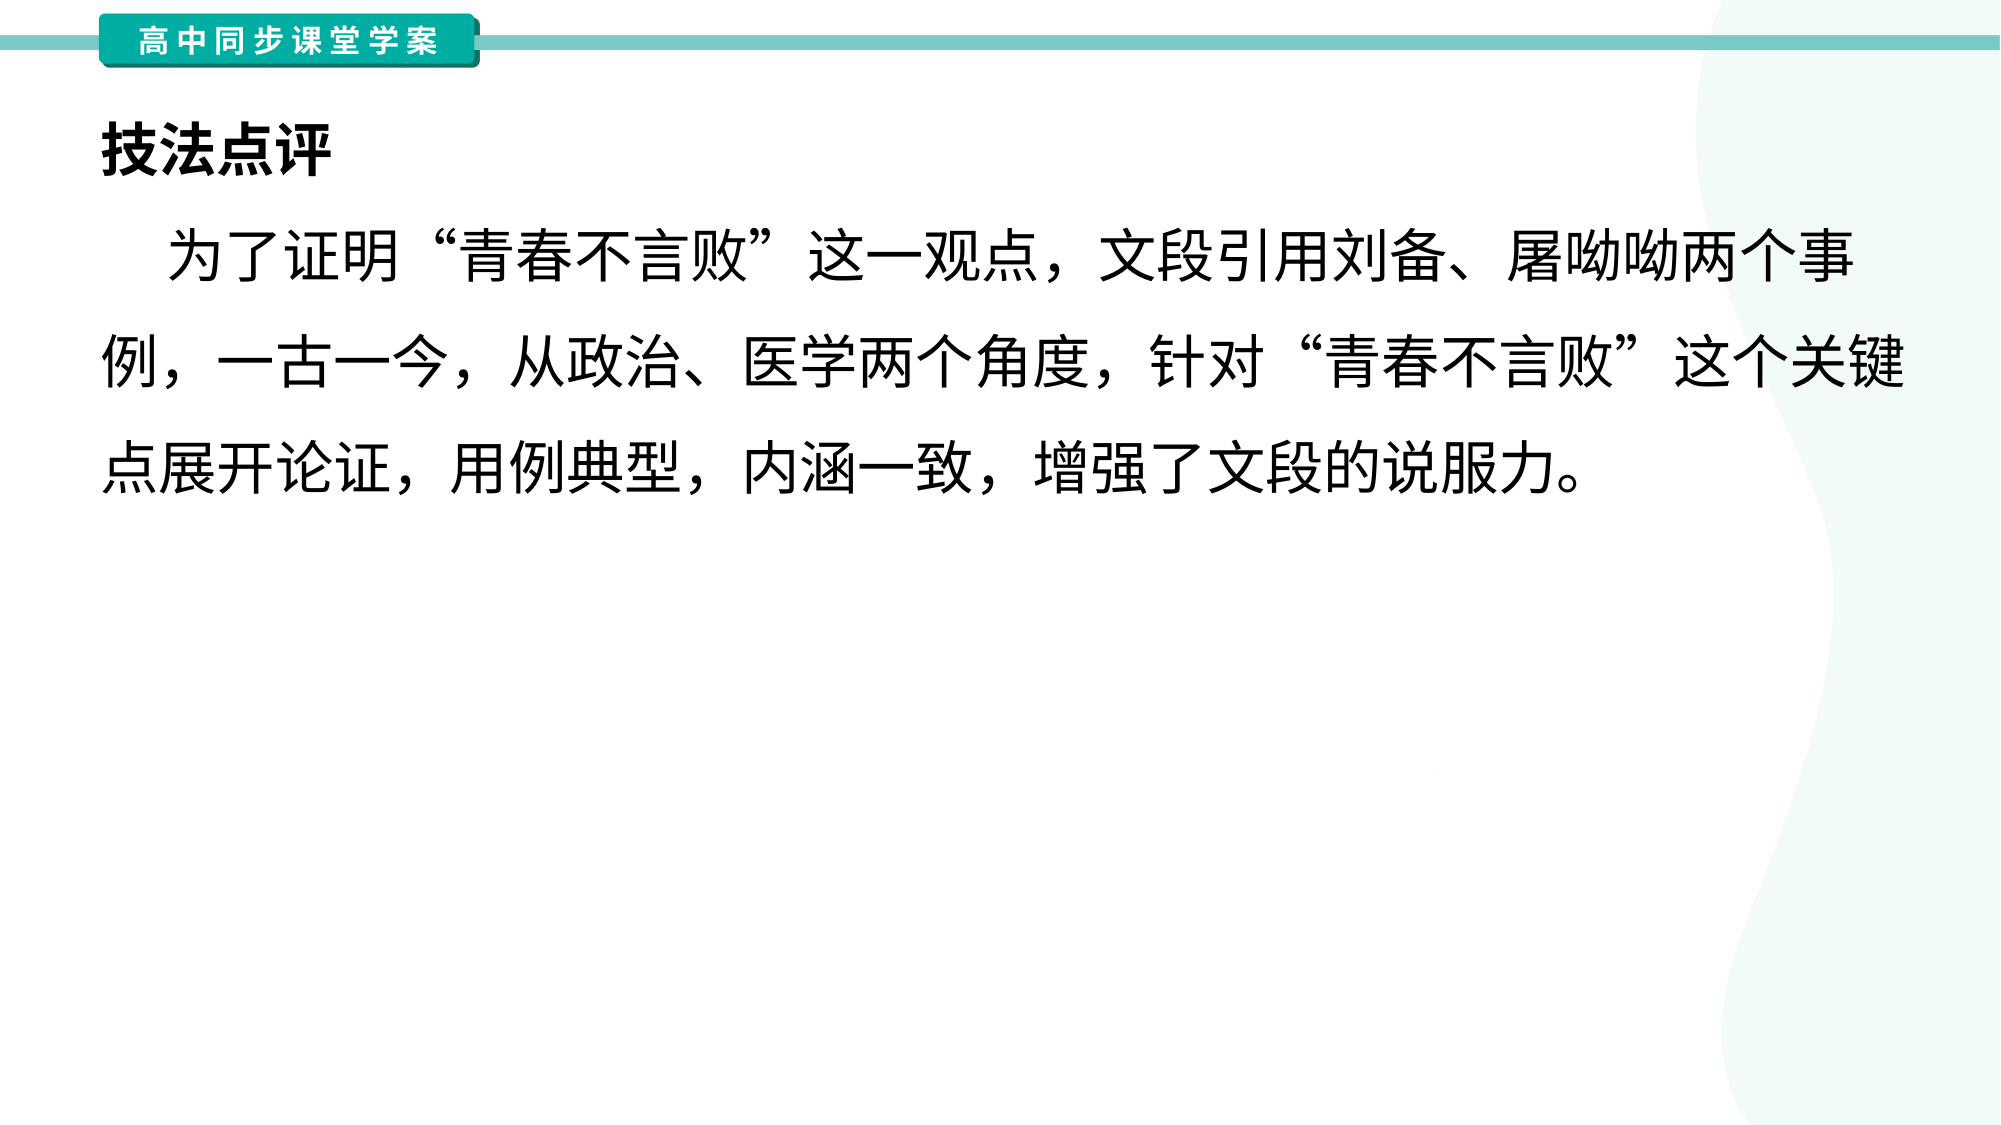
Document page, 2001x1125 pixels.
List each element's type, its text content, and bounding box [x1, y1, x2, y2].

picture [0, 0, 2000, 1125]
text_box 技法点评 为了证明“青春不言败”这一观点，文段引用刘备、屠呦呦两个事 例，一古一今，从政治、医学两个角度，针对“青春不言败”这个关键 点展开论证，用例典型，内涵一致，增强了文段的说服力。 [100, 76, 1899, 502]
